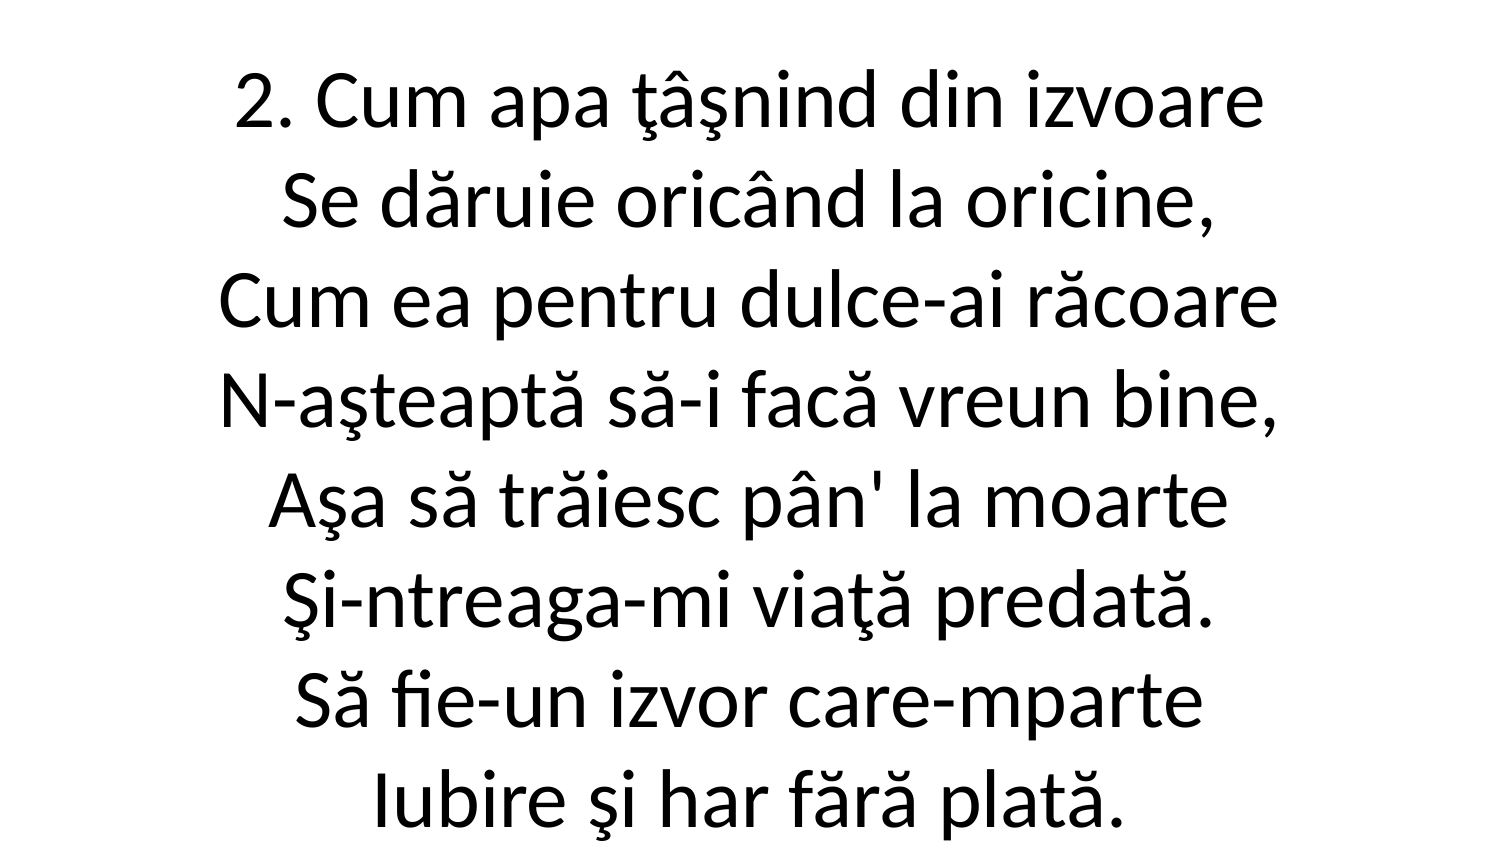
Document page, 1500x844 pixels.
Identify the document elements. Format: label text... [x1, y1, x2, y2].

text_box 2. Cum apa ţâşnind din izvoare Se dăruie oricând la oricine, Cum ea pentru dulce-ai răcoare N-aşteaptă să-i facă vreun bine, Aşa să trăiesc pân' la moarte Şi-ntreaga-mi viaţă predată. Să fie-un izvor care-mparte Iubire şi har fără plată. [203, 0, 1297, 844]
